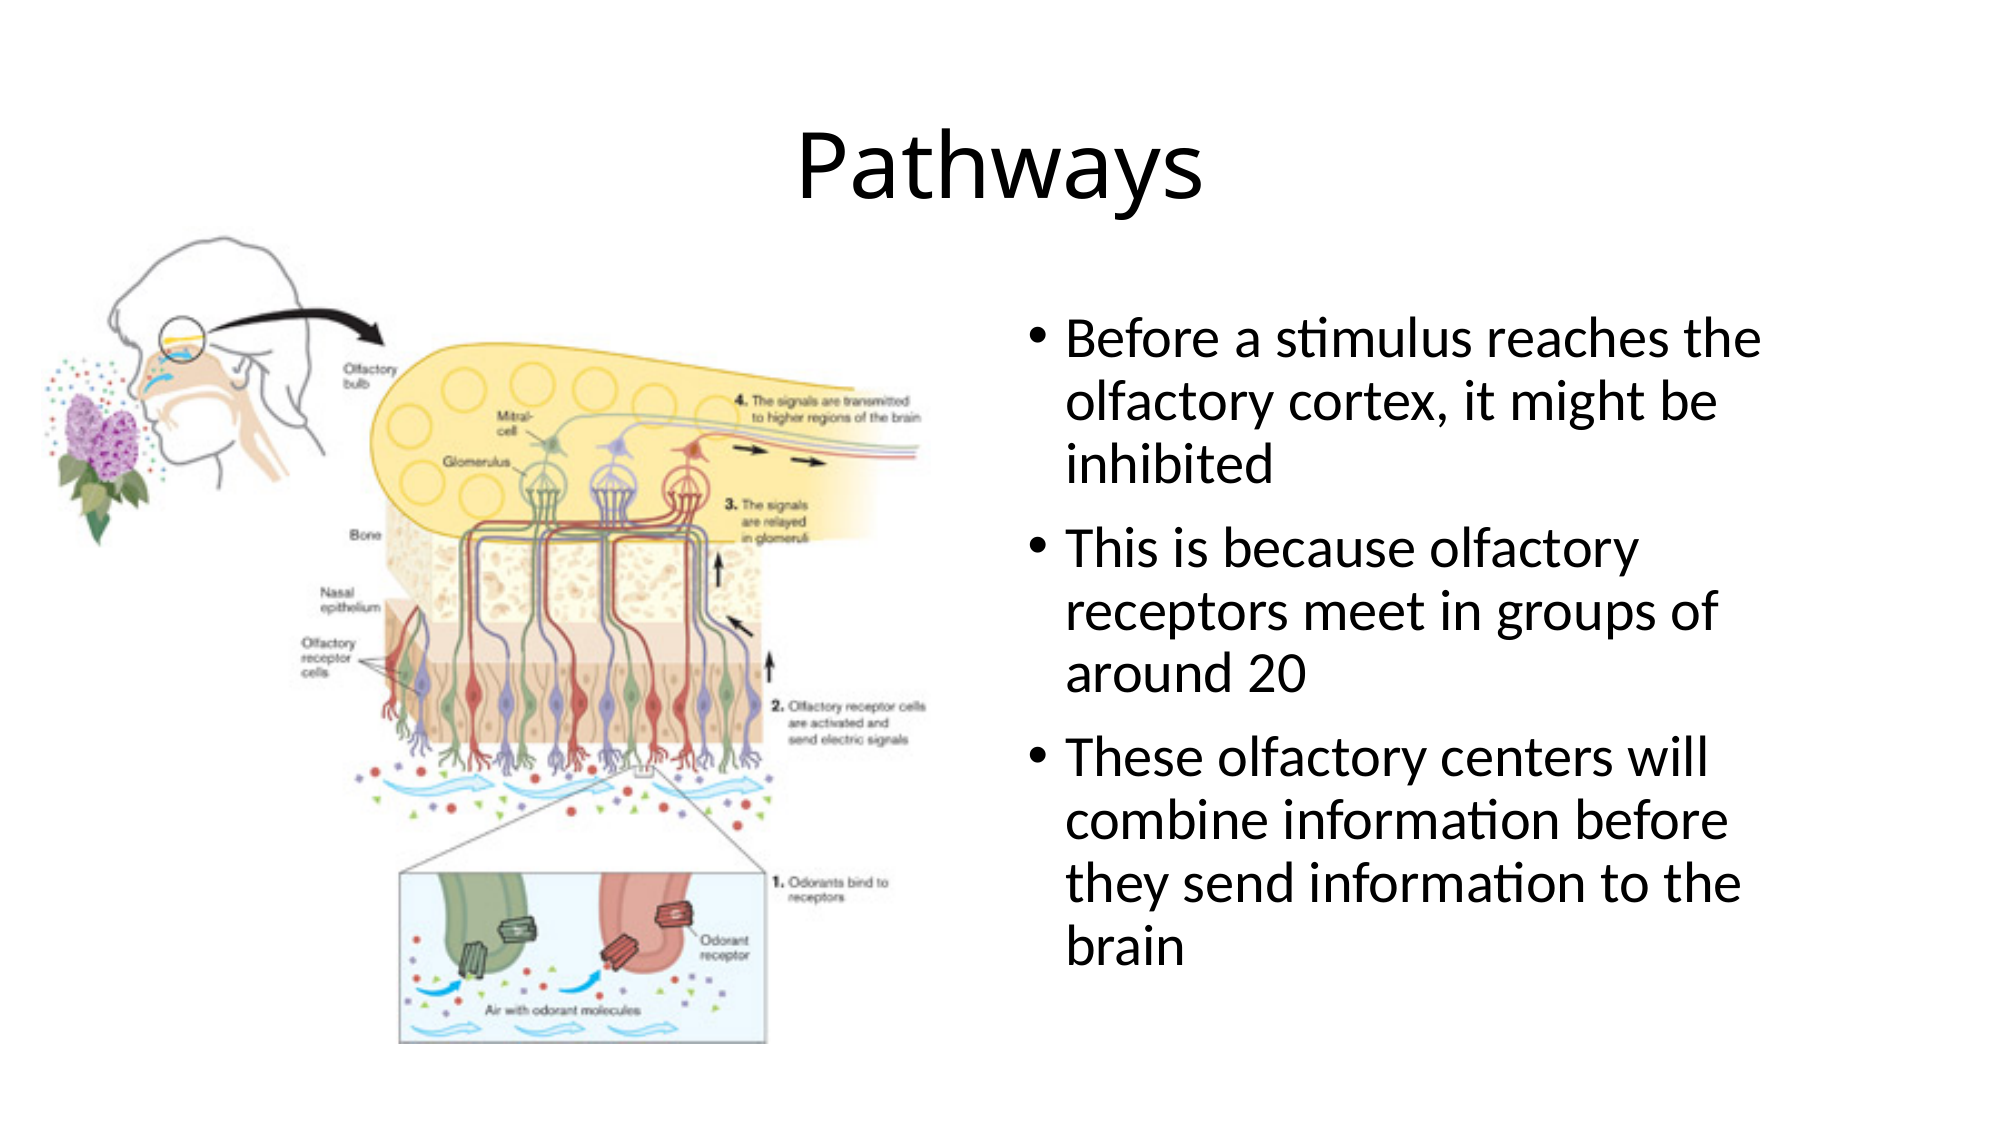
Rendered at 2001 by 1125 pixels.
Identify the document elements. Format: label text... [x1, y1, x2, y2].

title Pathways [137, 59, 1863, 278]
picture [41, 226, 931, 1044]
list Before a stimulus reaches the olfactory cortex, it might be inhibited This is because olfactory receptors meet in groups of around 20 These olfactory centers will combine information before they send information to the brain [1012, 299, 1863, 1014]
